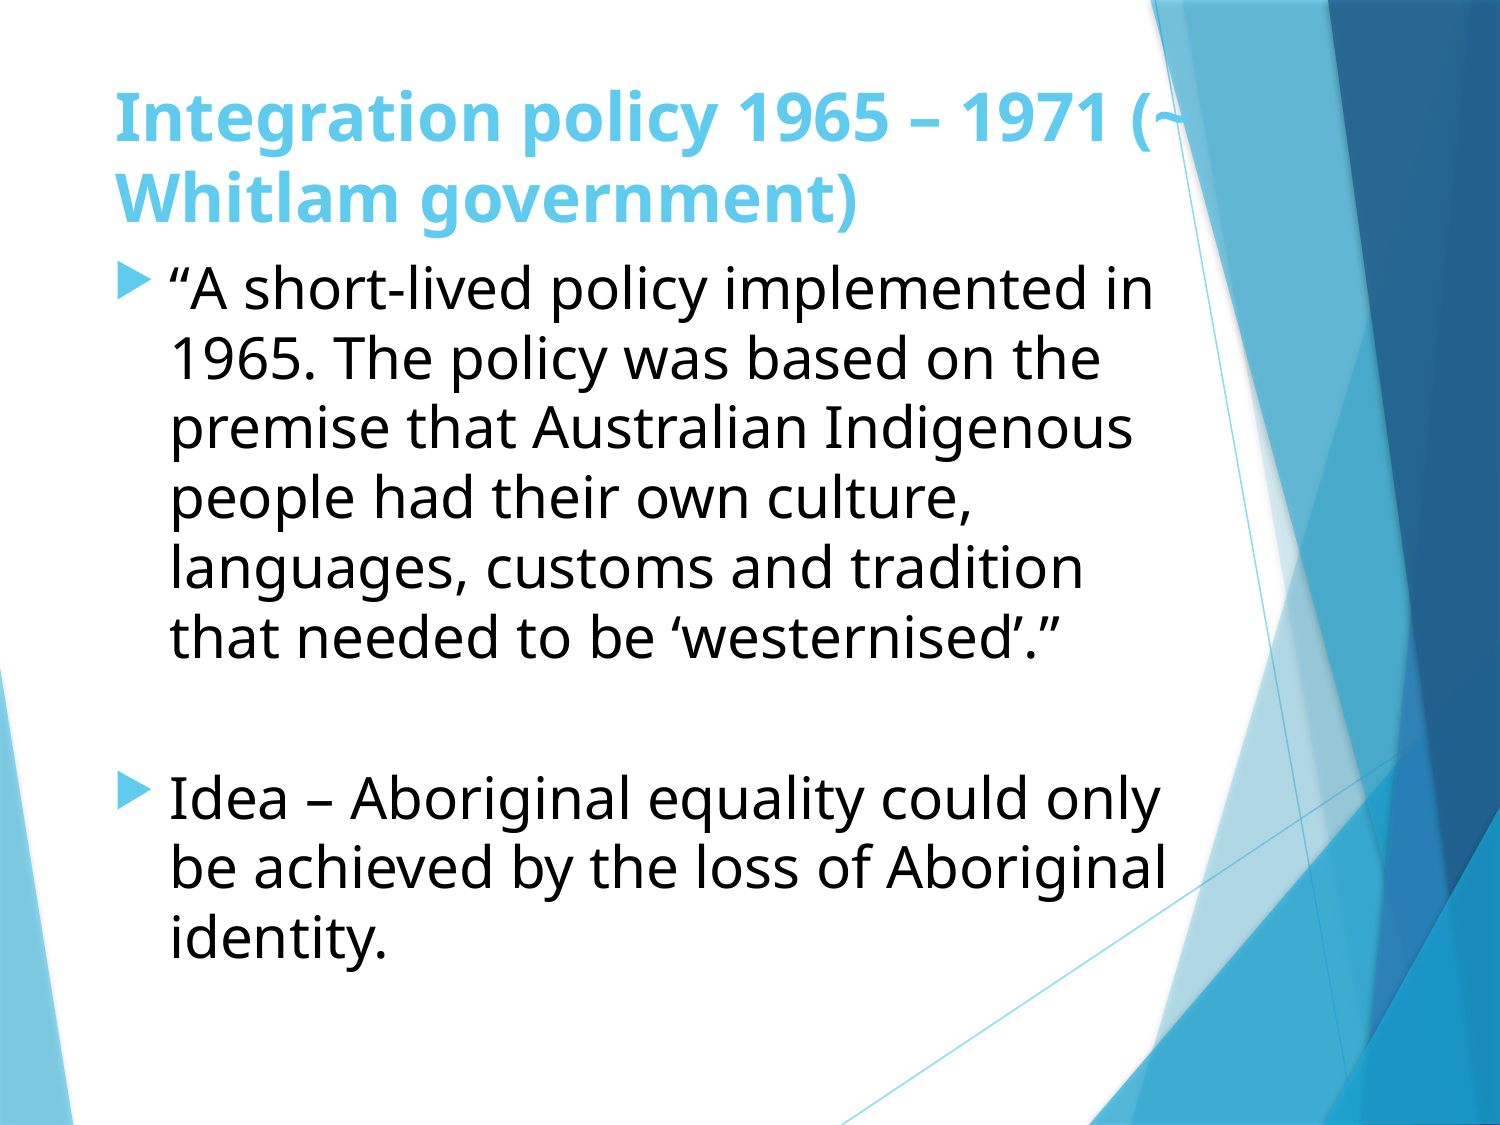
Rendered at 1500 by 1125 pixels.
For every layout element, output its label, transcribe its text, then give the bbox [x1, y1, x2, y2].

list “A short-lived policy implemented in 1965. The policy was based on the premise that Australian Indigenous people had their own culture, languages, customs and tradition that needed to be ‘westernised’.” Idea – Aboriginal equality could only be achieved by the loss of Aboriginal identity. [98, 243, 1221, 1094]
text_box Integration policy 1965 – 1971 (~ Whitlam government) [100, 66, 1253, 244]
